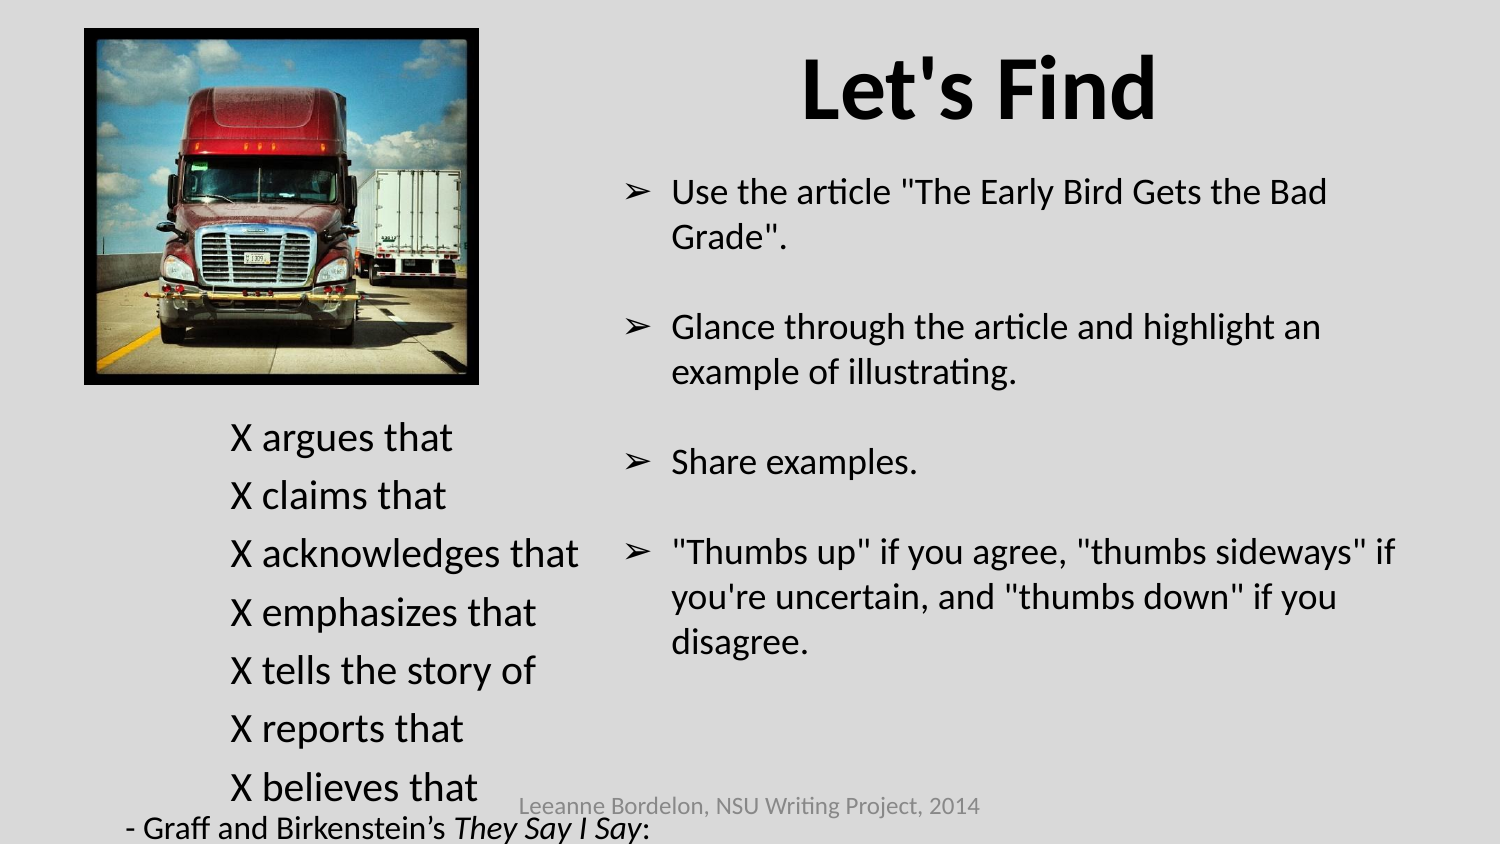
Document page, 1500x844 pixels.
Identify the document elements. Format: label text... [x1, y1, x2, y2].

footer Leeanne Bordelon, NSU Writing Project, 2014 [496, 787, 1004, 822]
text_box Use the article "The Early Bird Gets the Bad Grade". Glance through the article and highlight an example of illustrating. Share examples. "Thumbs up" if you agree, "thumbs sideways" if you're uncertain, and "thumbs down" if you disagree. [600, 159, 1444, 716]
title Let's Find [618, 46, 1343, 134]
picture [84, 27, 479, 385]
list X argues that X claims that X acknowledges that X emphasizes that X tells the story of X reports that X believes that - Graff and Birkenstein’s They Say I Say: [0, 413, 779, 844]
